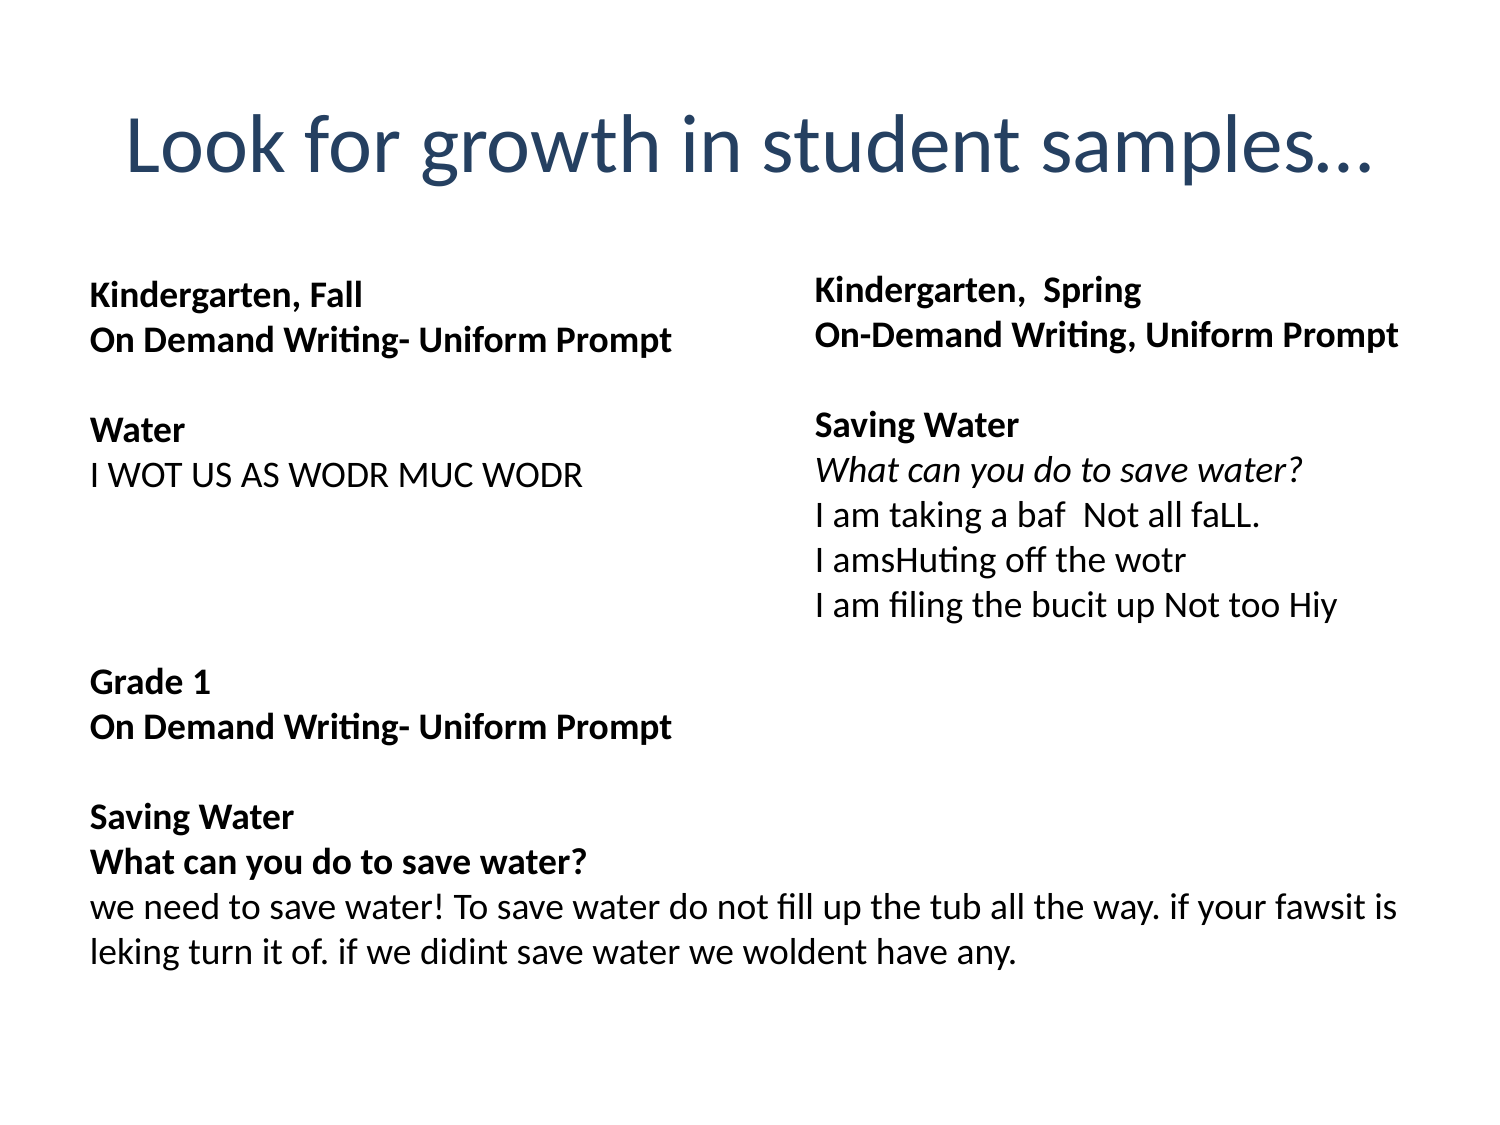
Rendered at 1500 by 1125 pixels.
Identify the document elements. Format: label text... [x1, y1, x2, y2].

text_box Grade 1 On Demand Writing- Uniform Prompt Saving Water What can you do to save water? we need to save water! To save water do not fill up the tub all the way. if your fawsit is leking turn it of. if we didint save water we woldent have any. [74, 649, 1425, 1025]
title Look for growth in student samples… [75, 45, 1425, 233]
text_box Kindergarten, Spring On-Demand Writing, Uniform Prompt Saving Water What can you do to save water? I am taking a baf Not all faLL. I amsHuting off the wotr I am filing the bucit up Not too Hiy [800, 258, 1500, 678]
text_box Kindergarten, Fall On Demand Writing- Uniform Prompt Water I WOT US AS WODR MUC WODR [75, 262, 775, 548]
